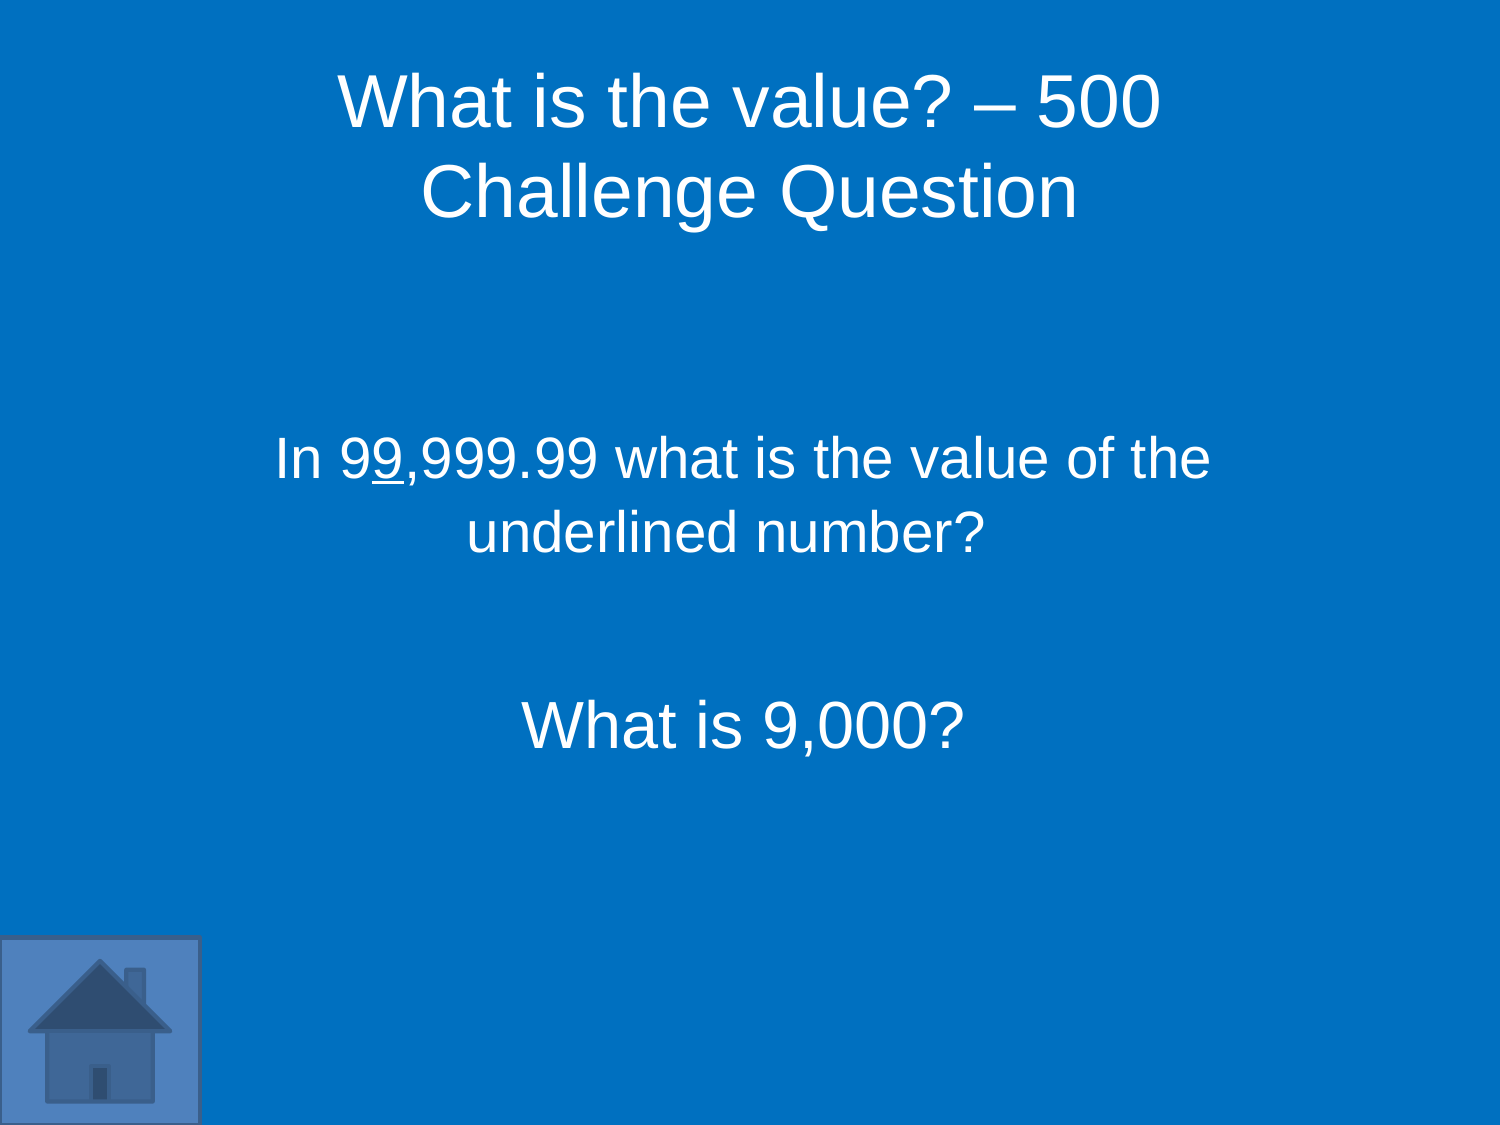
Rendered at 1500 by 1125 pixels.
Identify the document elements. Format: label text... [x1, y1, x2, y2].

text_box [0, 935, 202, 1125]
text_box In 99,999.99 what is the value of the underlined number? [125, 412, 1363, 573]
text_box [74, 249, 1425, 1088]
text_box What is the value? – 500 Challenge Question [74, 45, 1425, 233]
text_box What is 9,000? [387, 674, 1100, 770]
